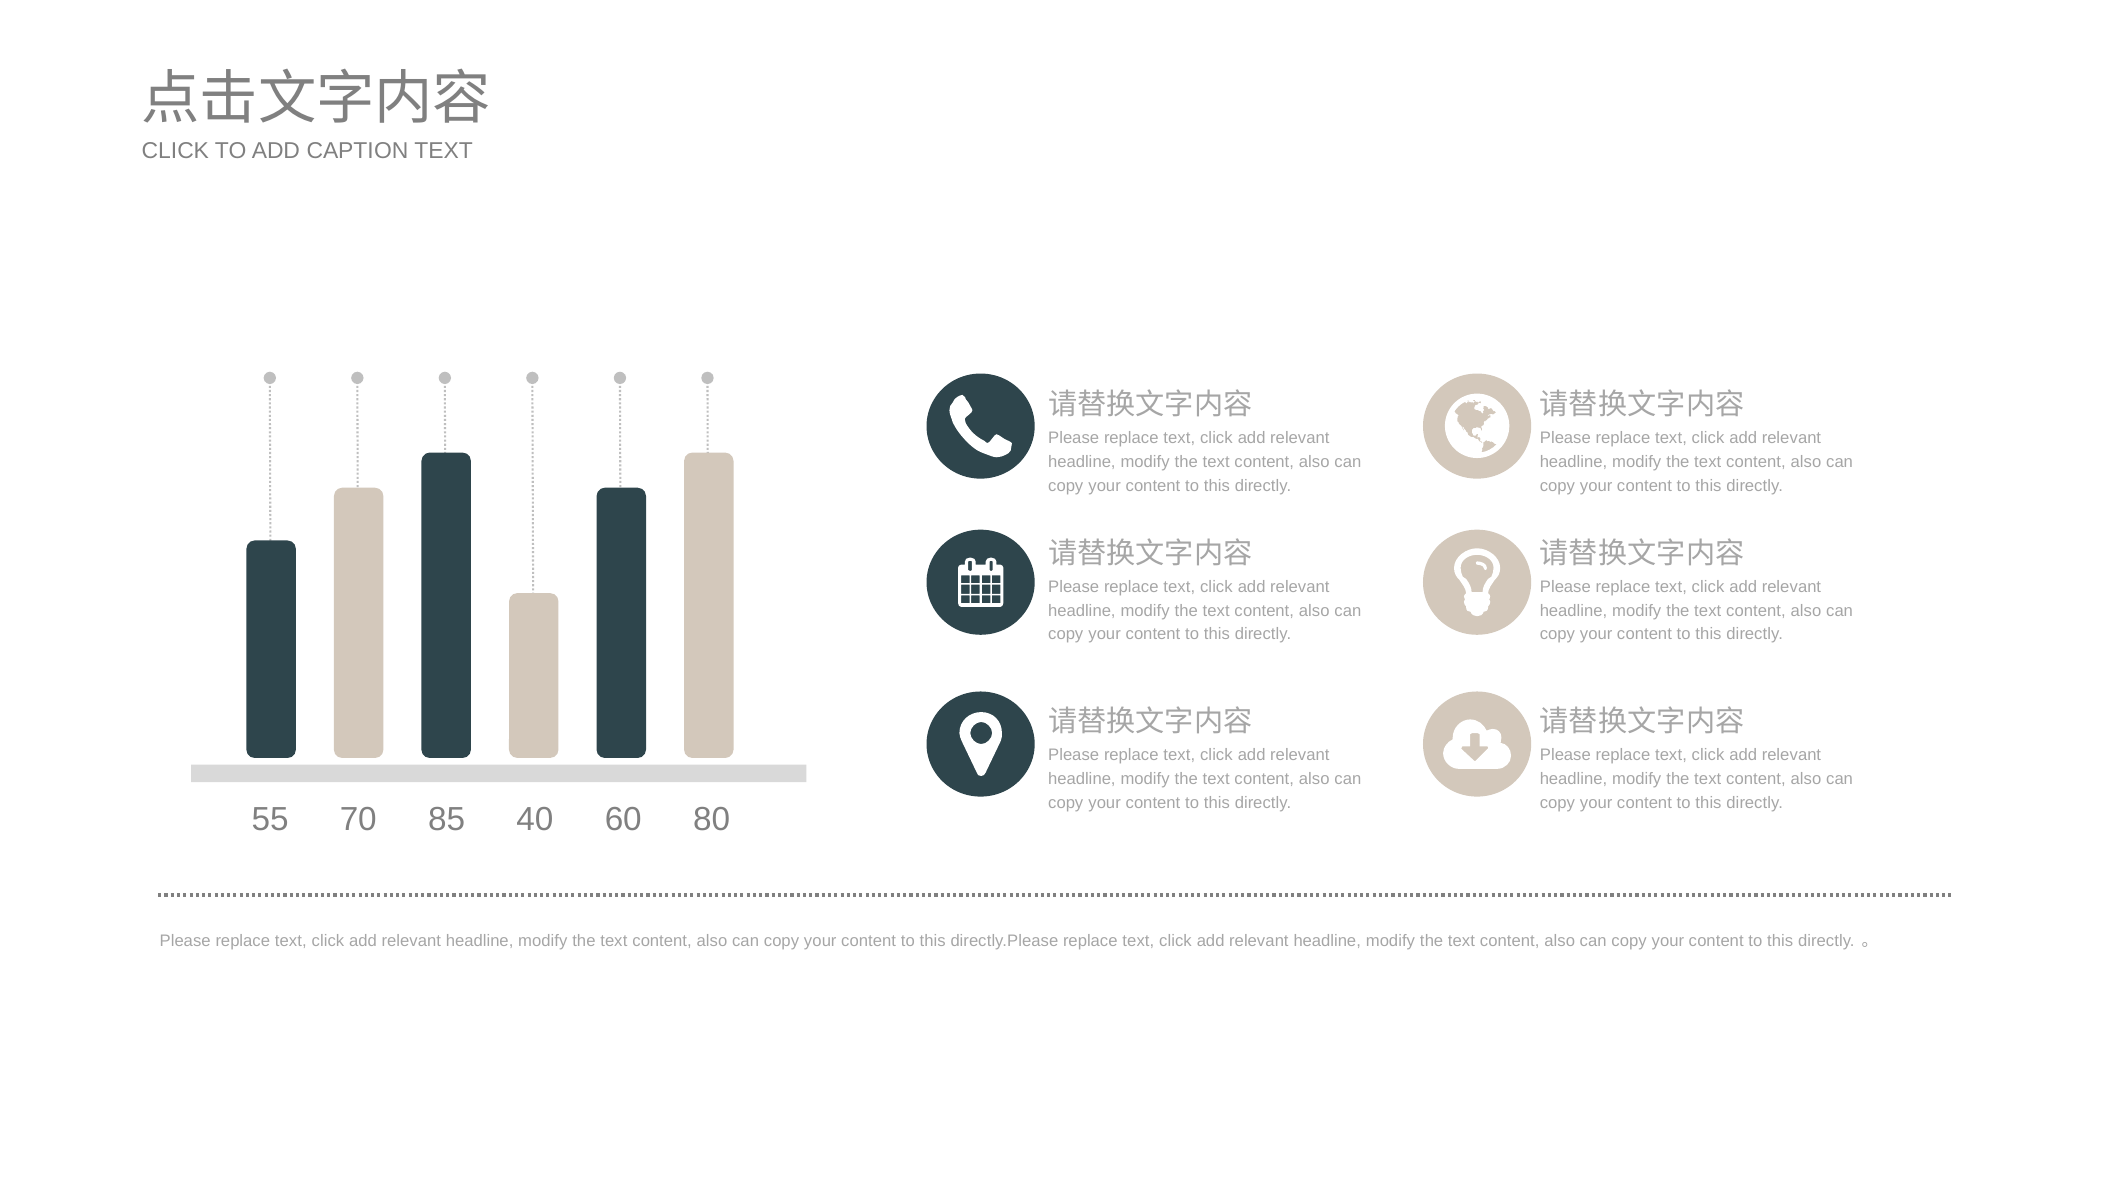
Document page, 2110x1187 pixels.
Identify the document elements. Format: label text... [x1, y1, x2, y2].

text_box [1422, 529, 1532, 635]
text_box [1048, 378, 1392, 494]
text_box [1048, 527, 1383, 643]
text_box 点击文字内容 [141, 60, 521, 131]
text_box Please replace text, click add relevant headline, modify the text content, also can copy your content to this directly.Please replace text, click add relevant headline, modify the text content, also can copy your content to this directly.。 [159, 925, 1950, 950]
text_box 55 [251, 789, 289, 837]
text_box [926, 691, 1035, 797]
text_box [246, 377, 296, 758]
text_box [509, 377, 559, 758]
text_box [926, 373, 1035, 479]
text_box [1048, 695, 1383, 811]
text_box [1539, 378, 1874, 494]
text_box 40 [516, 789, 554, 837]
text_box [1422, 373, 1532, 479]
text_box CLICK TO ADD CAPTION TEXT [141, 135, 521, 163]
text_box 70 [339, 789, 377, 837]
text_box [684, 377, 734, 758]
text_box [596, 377, 646, 758]
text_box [1539, 527, 1874, 643]
text_box [190, 763, 807, 783]
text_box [333, 377, 384, 758]
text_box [926, 529, 1035, 635]
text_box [1422, 691, 1532, 797]
text_box 60 [604, 789, 642, 837]
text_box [1539, 695, 1874, 811]
text_box 80 [692, 789, 731, 837]
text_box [421, 377, 471, 758]
text_box 85 [428, 789, 466, 837]
